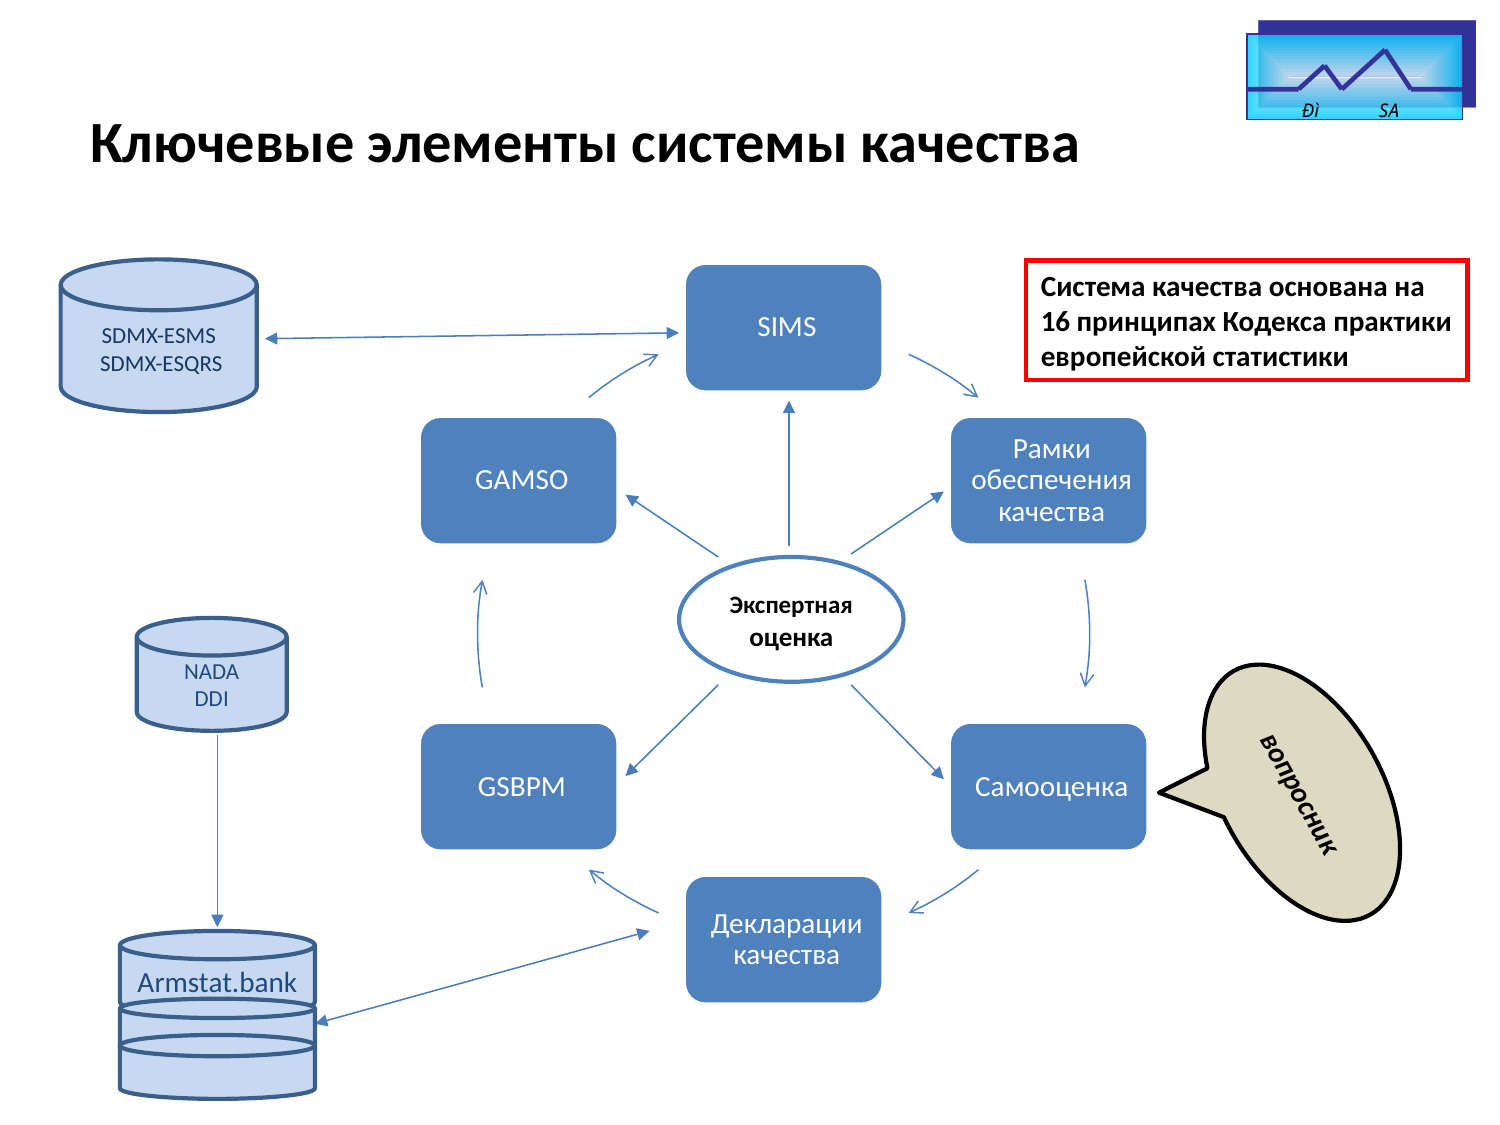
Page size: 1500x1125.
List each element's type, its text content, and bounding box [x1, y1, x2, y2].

title Ключевые элементы системы качества [75, 45, 1425, 233]
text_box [625, 494, 719, 558]
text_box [850, 491, 945, 555]
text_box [625, 684, 719, 777]
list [108, 262, 1459, 1006]
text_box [264, 332, 680, 339]
text_box SDMX-ESMS SDMX-ESQRS [58, 260, 109, 410]
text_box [1246, 33, 1463, 132]
text_box [117, 1032, 318, 1101]
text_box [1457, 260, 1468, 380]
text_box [850, 684, 945, 780]
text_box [314, 930, 650, 1024]
text_box [117, 1014, 318, 1045]
